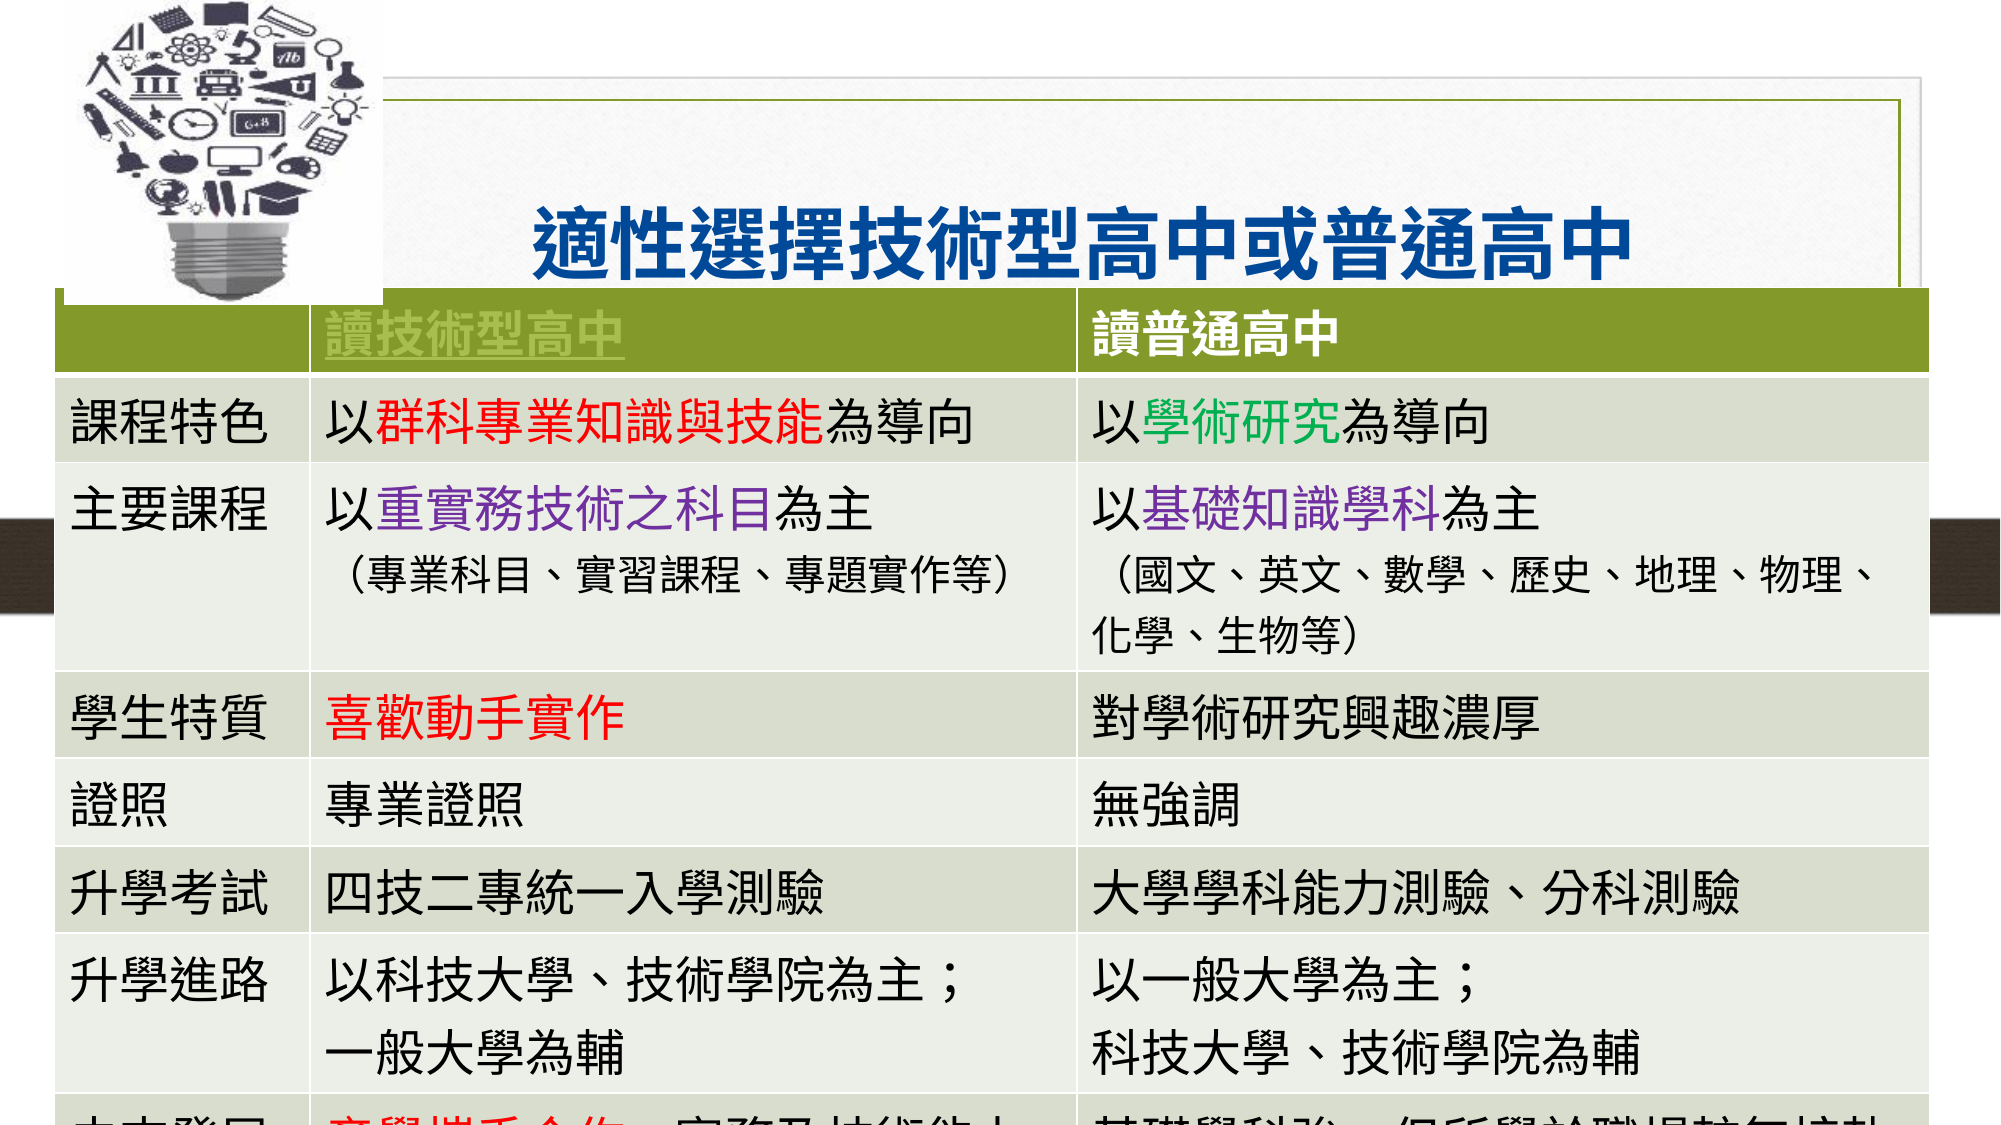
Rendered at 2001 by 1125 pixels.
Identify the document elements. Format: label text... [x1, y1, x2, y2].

table_cell 四技二專統一入學測驗 [311, 847, 1076, 932]
table_cell 基礎學科強，但所學於職場較無接軌，以研究型工作為主 [1078, 1094, 1929, 1125]
table_cell 大學學科能力測驗、分科測驗 [1078, 847, 1929, 932]
table_header [55, 288, 309, 372]
table_cell 產學攜手合作，實務及技術能力強，所學與職場所需能力接軌 [311, 1094, 1076, 1125]
table_cell 以群科專業知識與技能為導向 [311, 378, 1076, 462]
table_header 讀技術型高中 [311, 288, 1076, 372]
table_header 讀普通高中 [1078, 288, 1929, 372]
table_cell 以一般大學為主； 科技大學、技術學院為輔 [1078, 934, 1929, 1092]
table_cell 無強調 [1078, 759, 1929, 845]
table_cell 以基礎知識學科為主 （國文、英文、數學、歷史、地理、物理、化學、生物等） [1078, 463, 1929, 670]
table_cell 以學術研究為導向 [1078, 378, 1929, 462]
table_cell 課程特色 [55, 378, 309, 462]
table_cell 主要課程 [55, 463, 309, 670]
table_cell 未來發展 [55, 1094, 309, 1125]
table_cell 學生特質 [55, 672, 309, 757]
table_cell 以重實務技術之科目為主 （專業科目、實習課程、專題實作等） [311, 463, 1076, 670]
text_box 適性選擇技術型高中或普通高中 [516, 197, 1817, 291]
table_cell 證照 [55, 759, 309, 845]
table_cell 對學術研究興趣濃厚 [1078, 672, 1929, 757]
table_cell 以科技大學、技術學院為主； 一般大學為輔 [311, 934, 1076, 1092]
table_cell 升學考試 [55, 847, 309, 932]
table_cell 升學進路 [55, 934, 309, 1092]
table_cell 喜歡動手實作 [311, 672, 1076, 757]
picture [0, 0, 2001, 1125]
table_cell 專業證照 [311, 759, 1076, 845]
